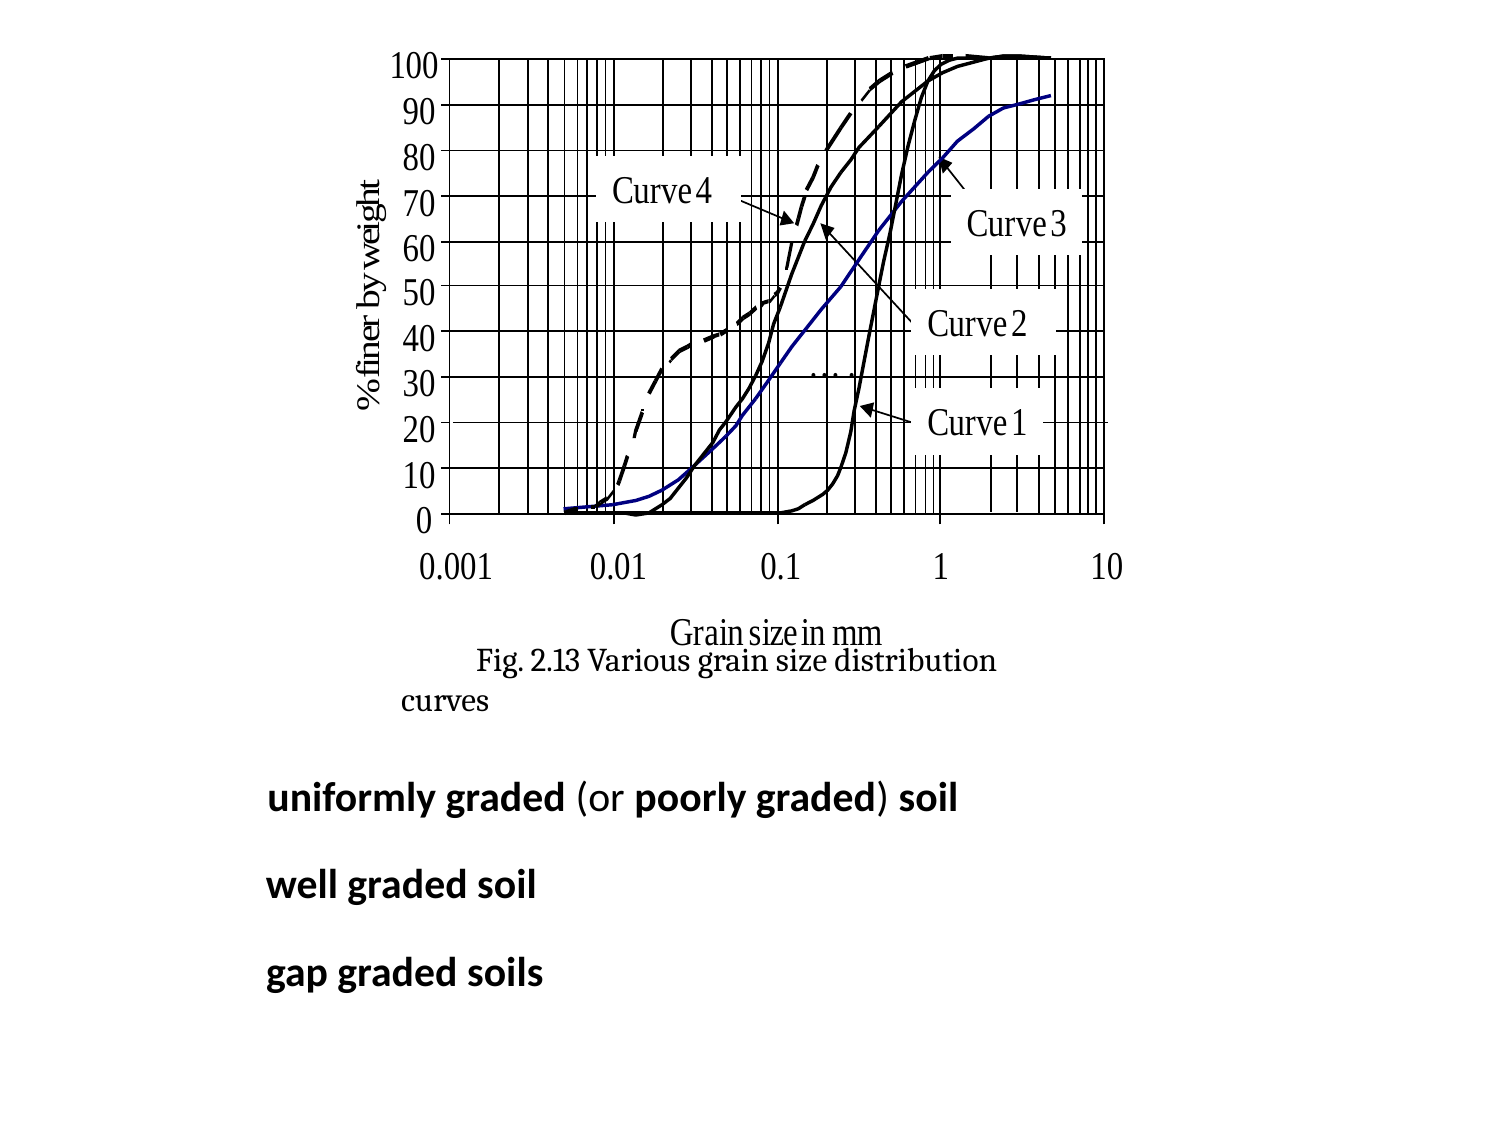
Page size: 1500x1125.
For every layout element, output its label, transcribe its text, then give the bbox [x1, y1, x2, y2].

text_box Fig. 2.13 Various grain size distribution curves [385, 684, 1034, 706]
text_box uniformly graded (or poorly graded) soil [252, 762, 974, 828]
text_box gap graded soils [251, 937, 559, 1003]
text_box well graded soil [251, 849, 553, 915]
picture [312, 0, 1326, 676]
